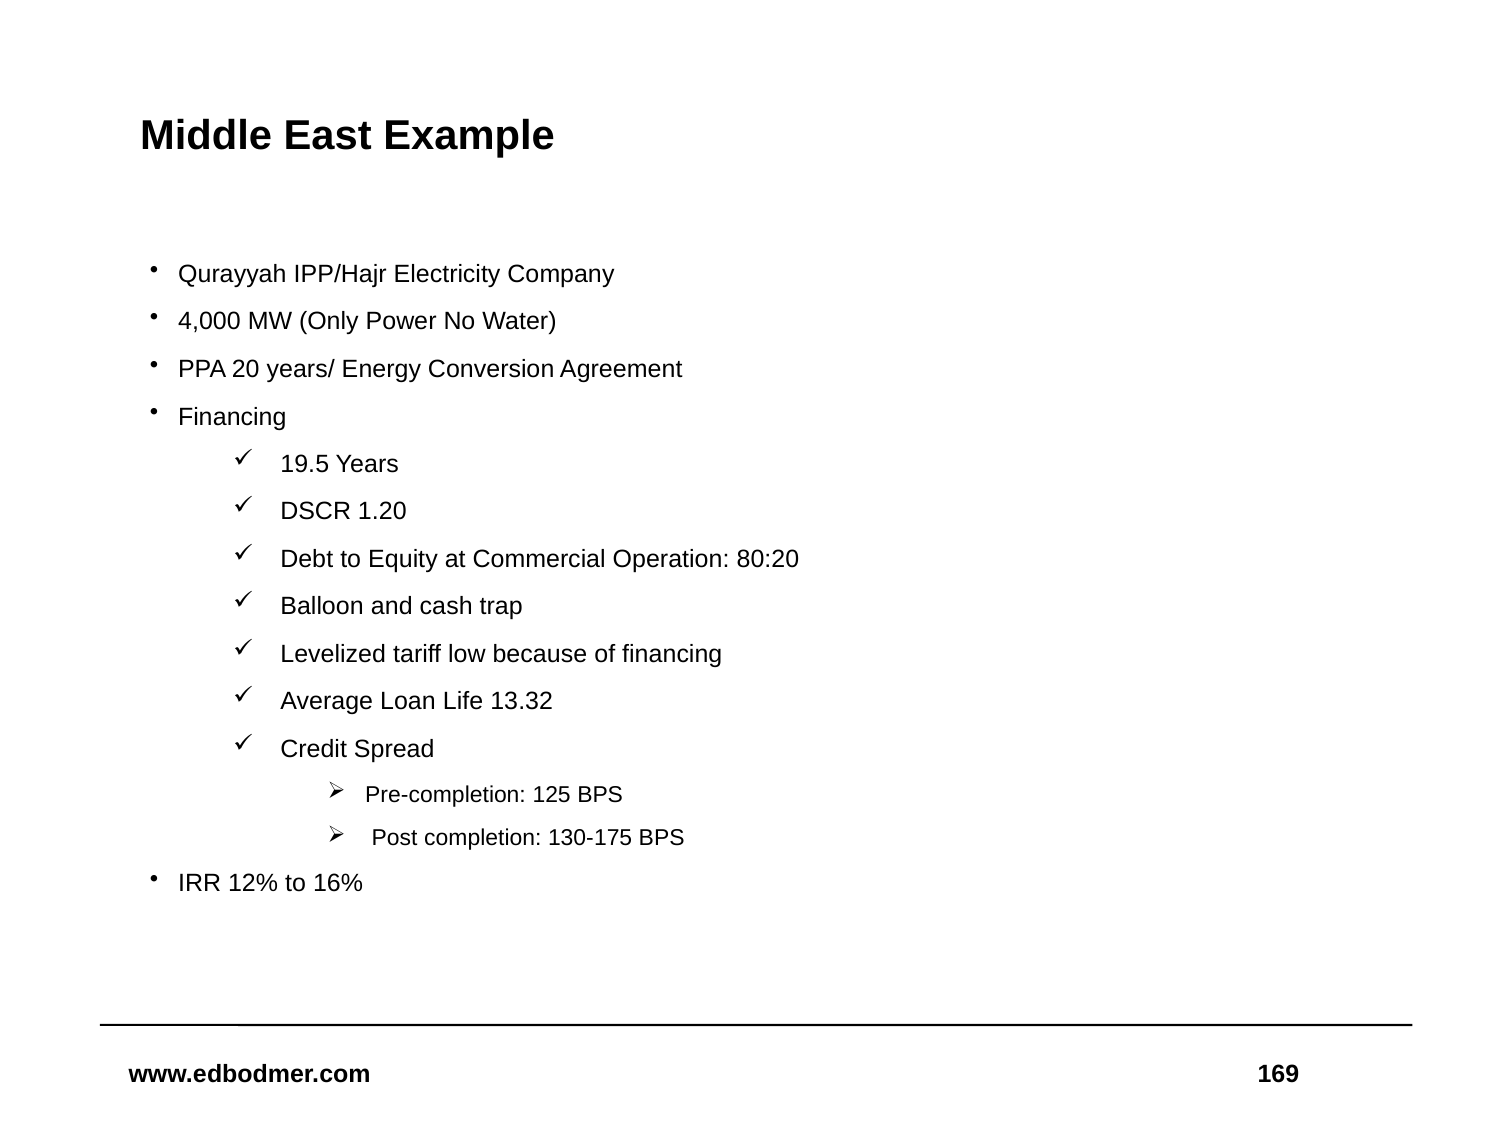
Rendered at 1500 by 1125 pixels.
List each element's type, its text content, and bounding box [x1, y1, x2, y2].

title Middle East Example [125, 99, 1288, 225]
list Qurayyah IPP/Hajr Electricity Company 4,000 MW (Only Power No Water) PPA 20 years/ Energy Conversion Agreement Financing 19.5 Years DSCR 1.20 Debt to Equity at Commercial Operation: 80:20 Balloon and cash trap Levelized tariff low because of financing Average Loan Life 13.32 Credit Spread Pre-completion: 125 BPS Post completion: 130-175 BPS IRR 12% to 16% [125, 249, 1375, 1000]
